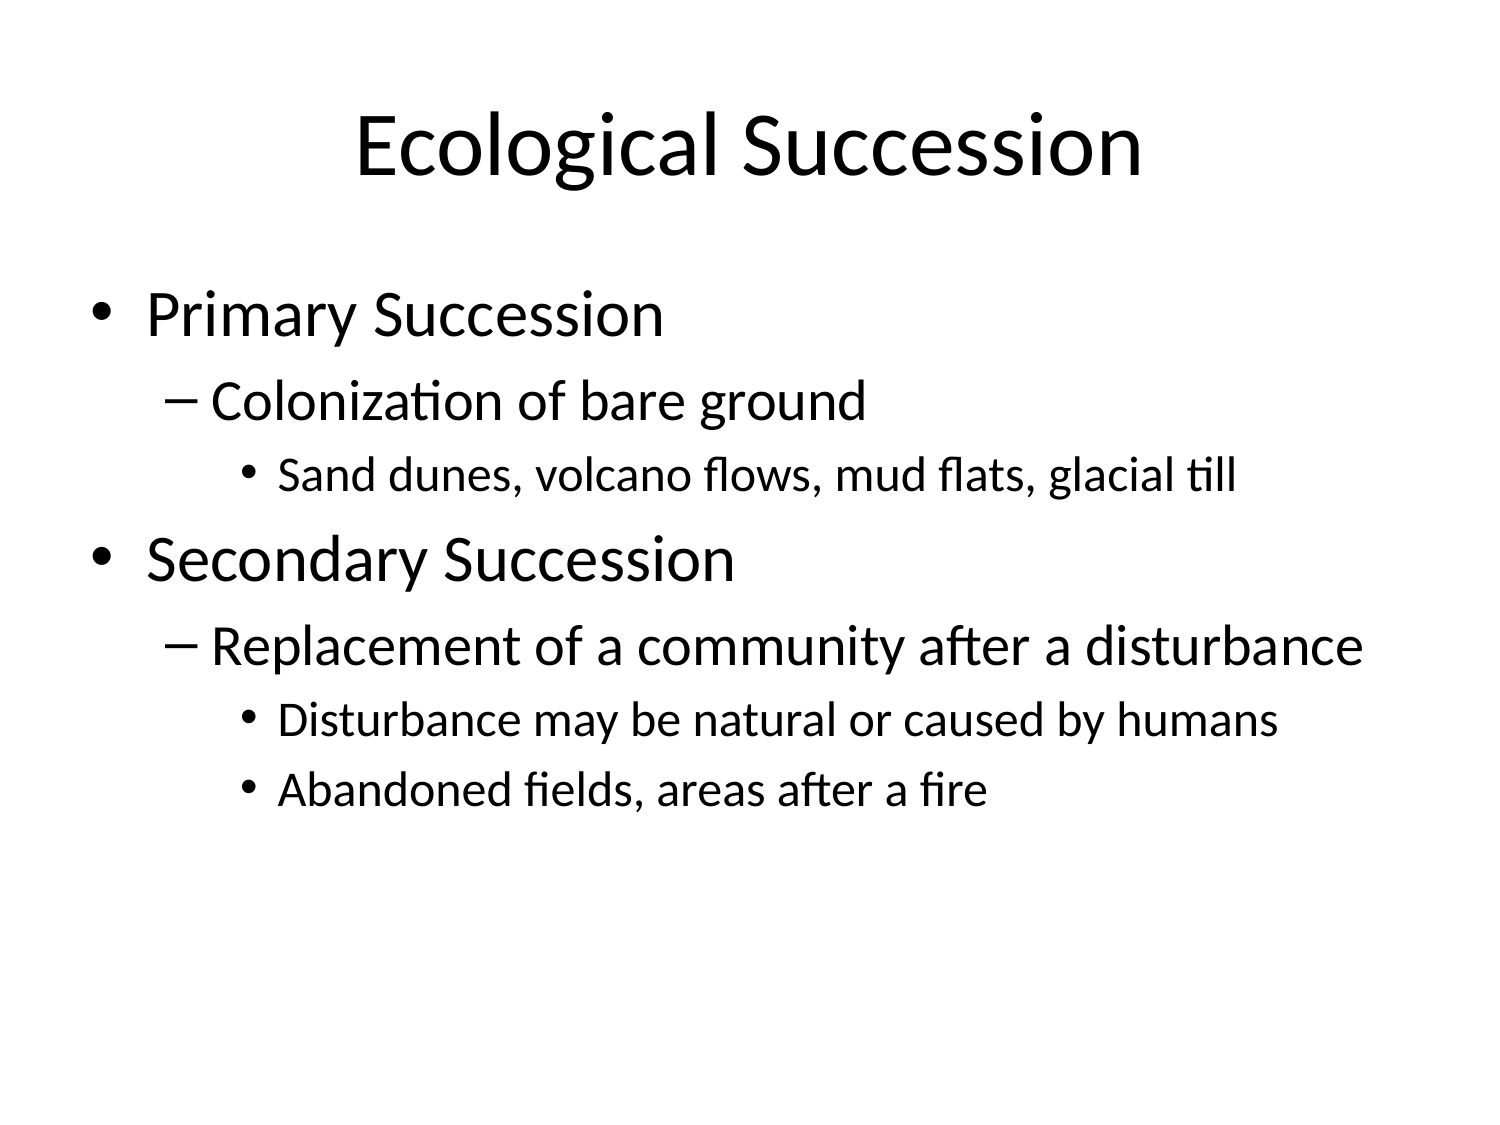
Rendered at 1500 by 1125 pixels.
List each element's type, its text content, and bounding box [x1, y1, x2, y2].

title Ecological Succession [75, 45, 1425, 233]
list Primary Succession Colonization of bare ground Sand dunes, volcano flows, mud flats, glacial till Secondary Succession Replacement of a community after a disturbance Disturbance may be natural or caused by humans Abandoned fields, areas after a fire [75, 262, 1425, 1005]
